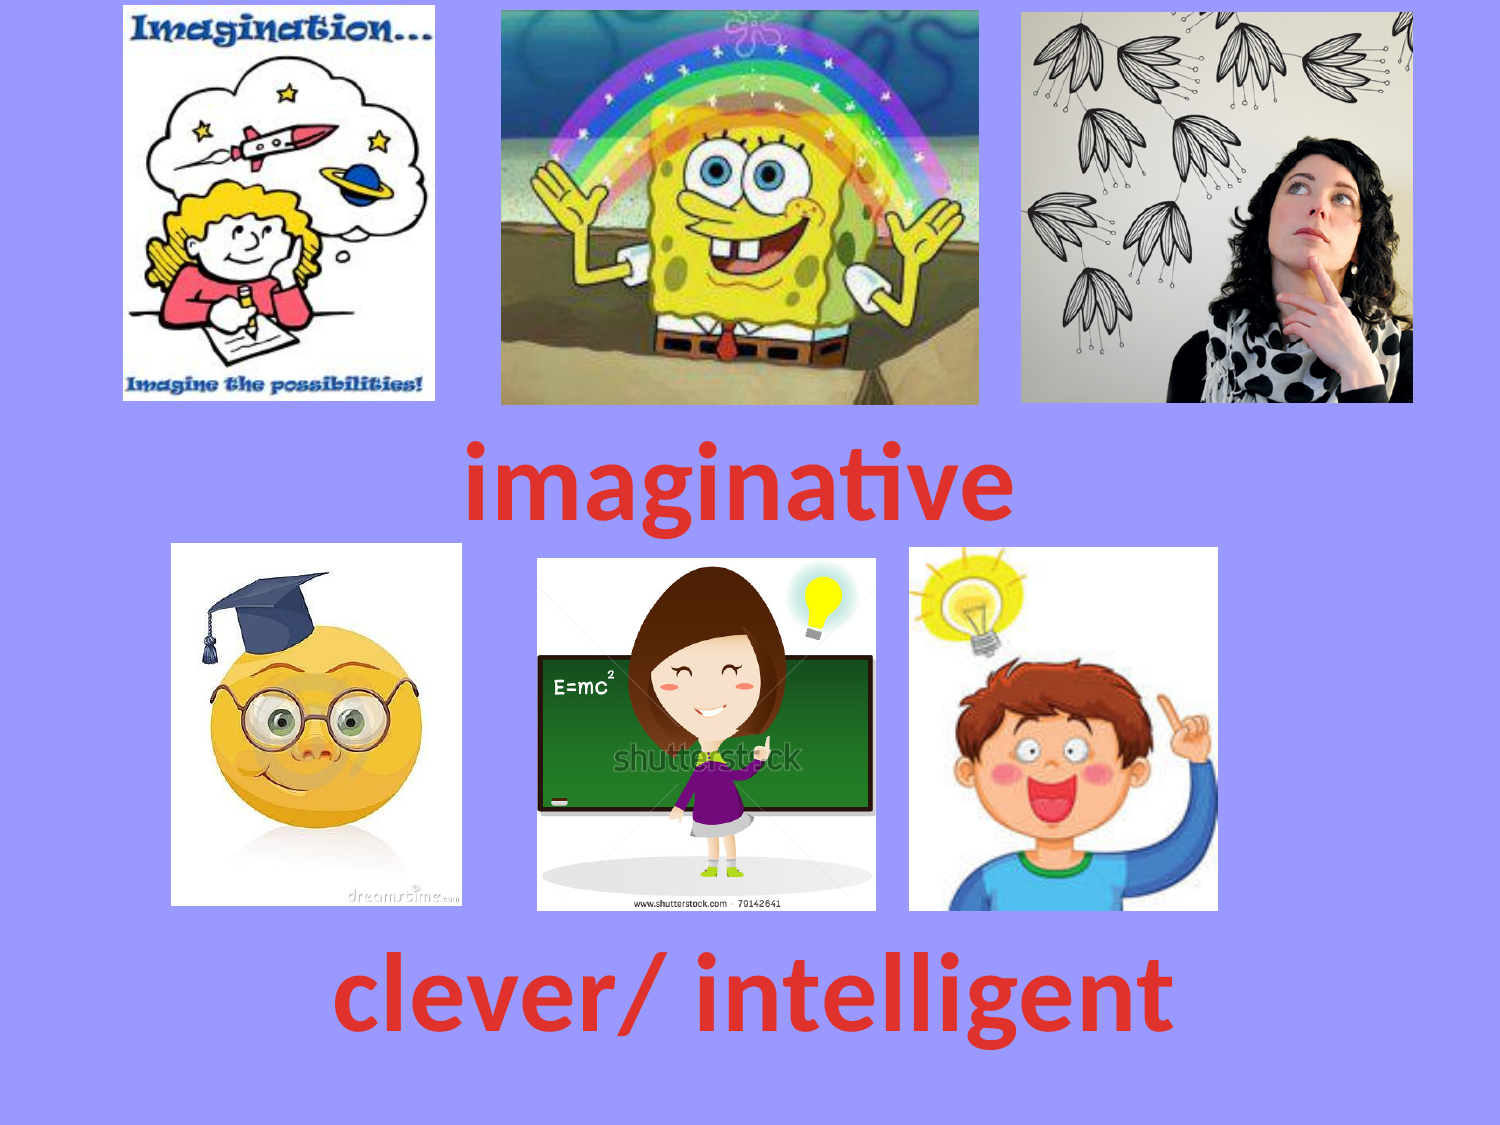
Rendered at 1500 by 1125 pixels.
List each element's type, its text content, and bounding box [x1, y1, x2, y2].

picture [501, 10, 979, 405]
text_box imaginative [447, 400, 1033, 551]
picture [123, 4, 436, 401]
picture [537, 557, 877, 912]
picture [170, 543, 462, 906]
text_box clever/ intelligent [317, 911, 1193, 1061]
picture [1021, 11, 1413, 404]
picture [908, 547, 1218, 912]
